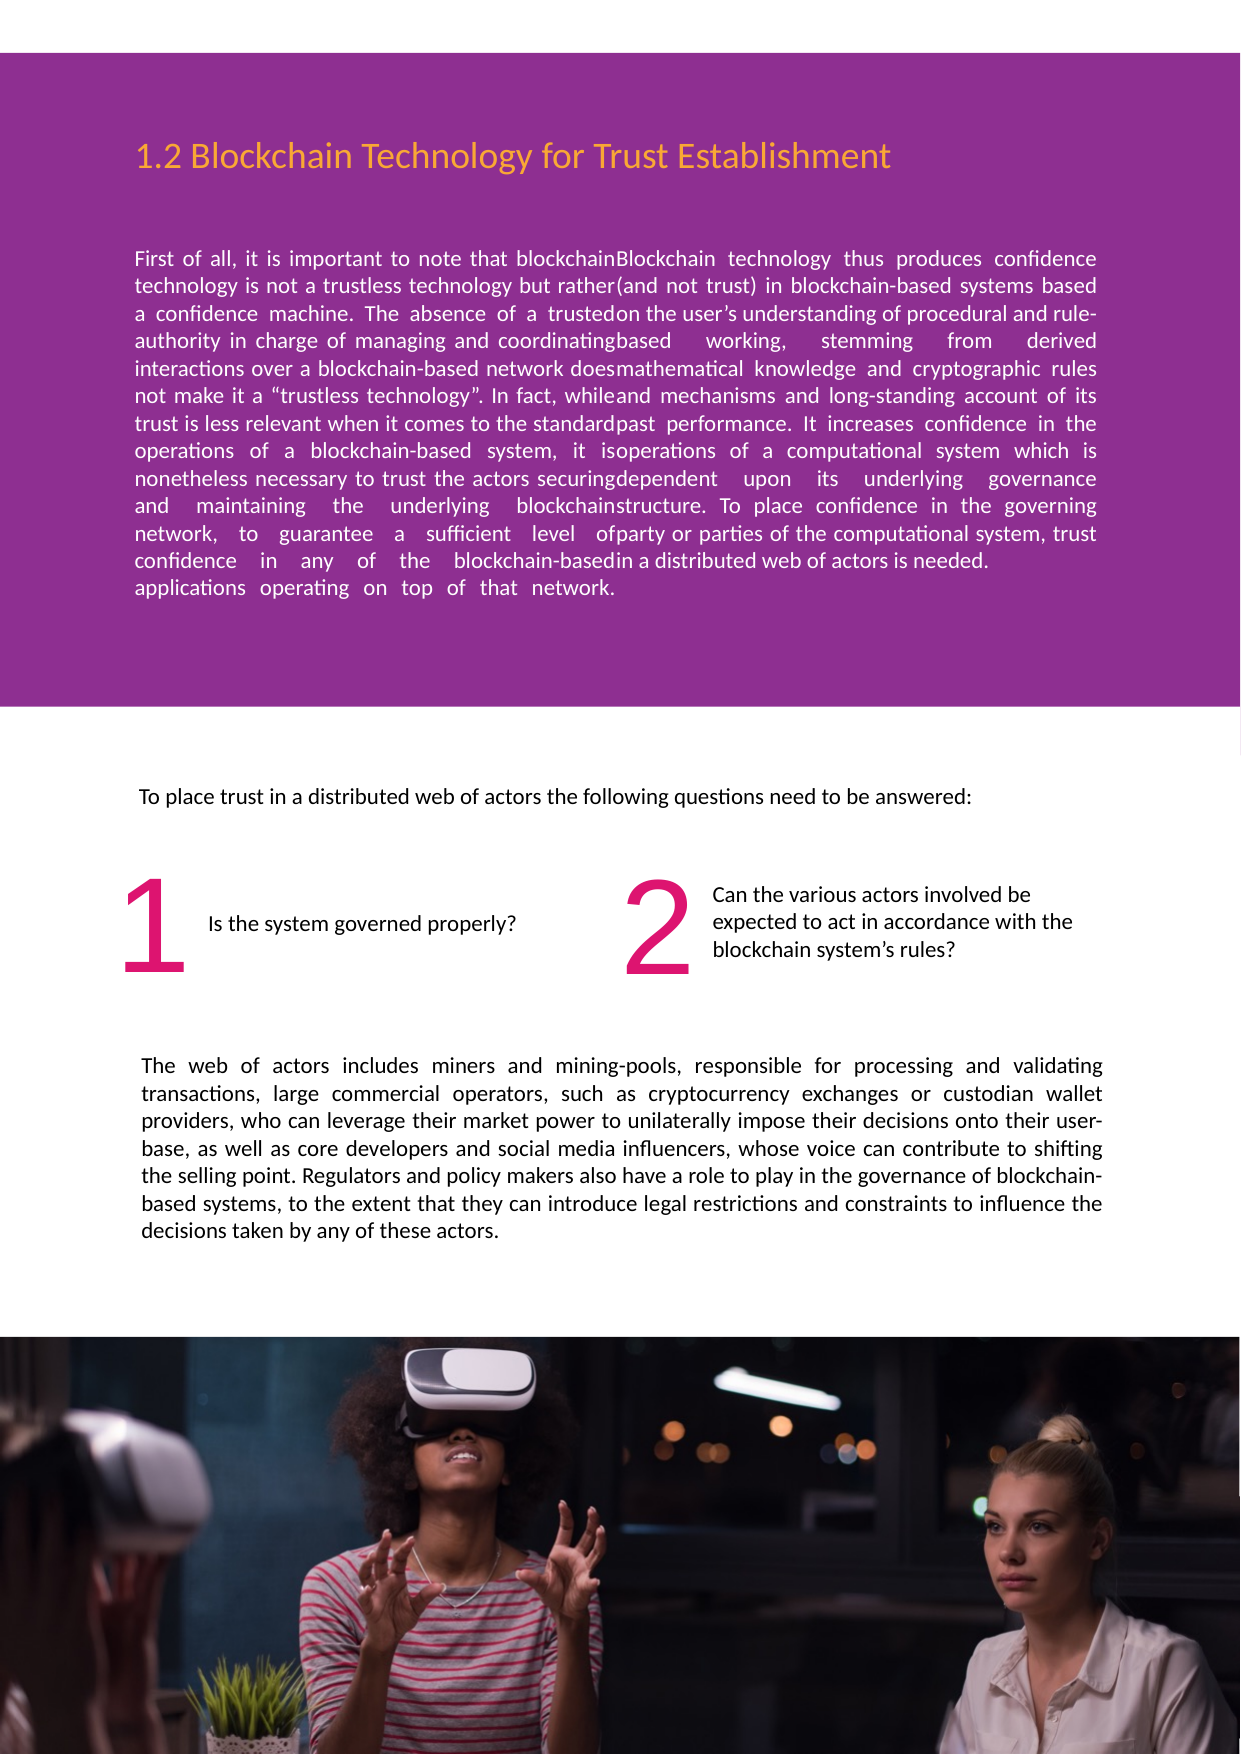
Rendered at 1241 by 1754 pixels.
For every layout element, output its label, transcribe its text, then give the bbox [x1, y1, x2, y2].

text_box [0, 706, 1241, 998]
picture [0, 1336, 1241, 1754]
text_box Can the various actors involved be expected to act in accordance with the blockchain system’s rules? [713, 872, 1110, 927]
text_box 1.2 Blockchain Technology for Trust Establishment [119, 123, 1113, 201]
text_box Is the system governed properly? [209, 900, 578, 947]
text_box 2 [605, 831, 713, 1010]
list First of all, it is important to note that blockchain technology is not a trustless technology but rather a confidence machine. The absence of a trusted authority in charge of managing and coordinating interactions over a blockchain-based network does not make it a “trustless technology”. In fact, while trust is less relevant when it comes to the standard operations of a blockchain-based system, it is nonetheless necessary to trust the actors securing and maintaining the underlying blockchain network, to guarantee a sufficient level of confidence in any of the blockchain-based applications operating on top of that network. Blockchain technology thus produces confidence (and not trust) in blockchain-based systems based on the user’s understanding of procedural and rule-based working, stemming from derived mathematical knowledge and cryptographic rules and mechanisms and long-standing account of its past performance. It increases confidence in the operations of a computational system which is dependent upon its underlying governance structure. To place confidence in the governing party or parties of the computational system, trust in a distributed web of actors is needed. [119, 236, 1113, 613]
text_box To place trust in a distributed web of actors the following questions need to be answered: [123, 774, 1117, 829]
text_box The web of actors includes miners and mining-pools, responsible for processing and validating transactions, large commercial operators, such as cryptocurrency exchanges or custodian wallet providers, who can leverage their market power to unilaterally impose their decisions onto their user-base, as well as core developers and social media influencers, whose voice can contribute to shifting the selling point. Regulators and policy makers also have a role to play in the governance of blockchain-based systems, to the extent that they can introduce legal restrictions and constraints to influence the decisions taken by any of these actors. [126, 1043, 1120, 1336]
text_box 1 [100, 830, 209, 1008]
